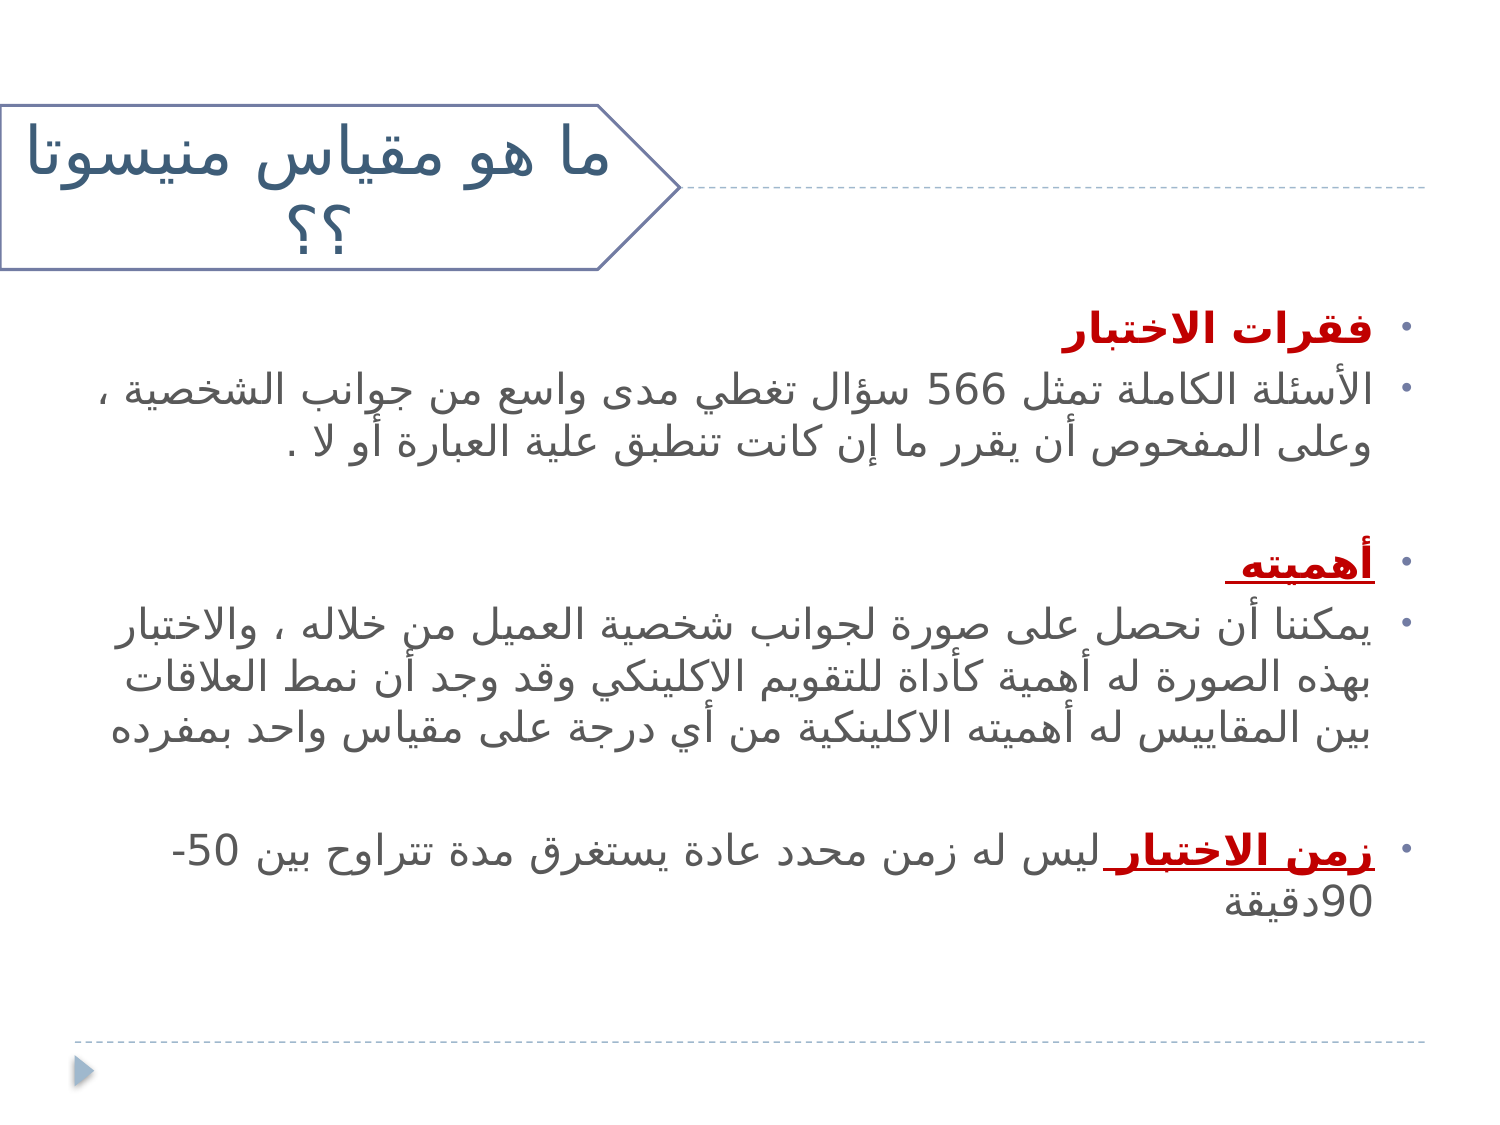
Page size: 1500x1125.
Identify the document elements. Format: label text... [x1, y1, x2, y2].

text_box ما هو مقياس منيسوتا ؟؟ [0, 103, 681, 272]
list فقرات الاختبار الأسئلة الكاملة تمثل 566 سؤال تغطي مدى واسع من جوانب الشخصية ، وعلى المفحوص أن يقرر ما إن كانت تنطبق علية العبارة أو لا . أهميته يمكننا أن نحصل على صورة لجوانب شخصية العميل من خلاله ، والاختبار بهذه الصورة له أهمية كأداة للتقويم الاكلينكي وقد وجد أن نمط العلاقات بين المقاييس له أهميته الاكلينكية من أي درجة على مقياس واحد بمفرده زمن الاختبار ليس له زمن محدد عادة يستغرق مدة تتراوح بين 50- 90دقيقة [75, 292, 1425, 1010]
